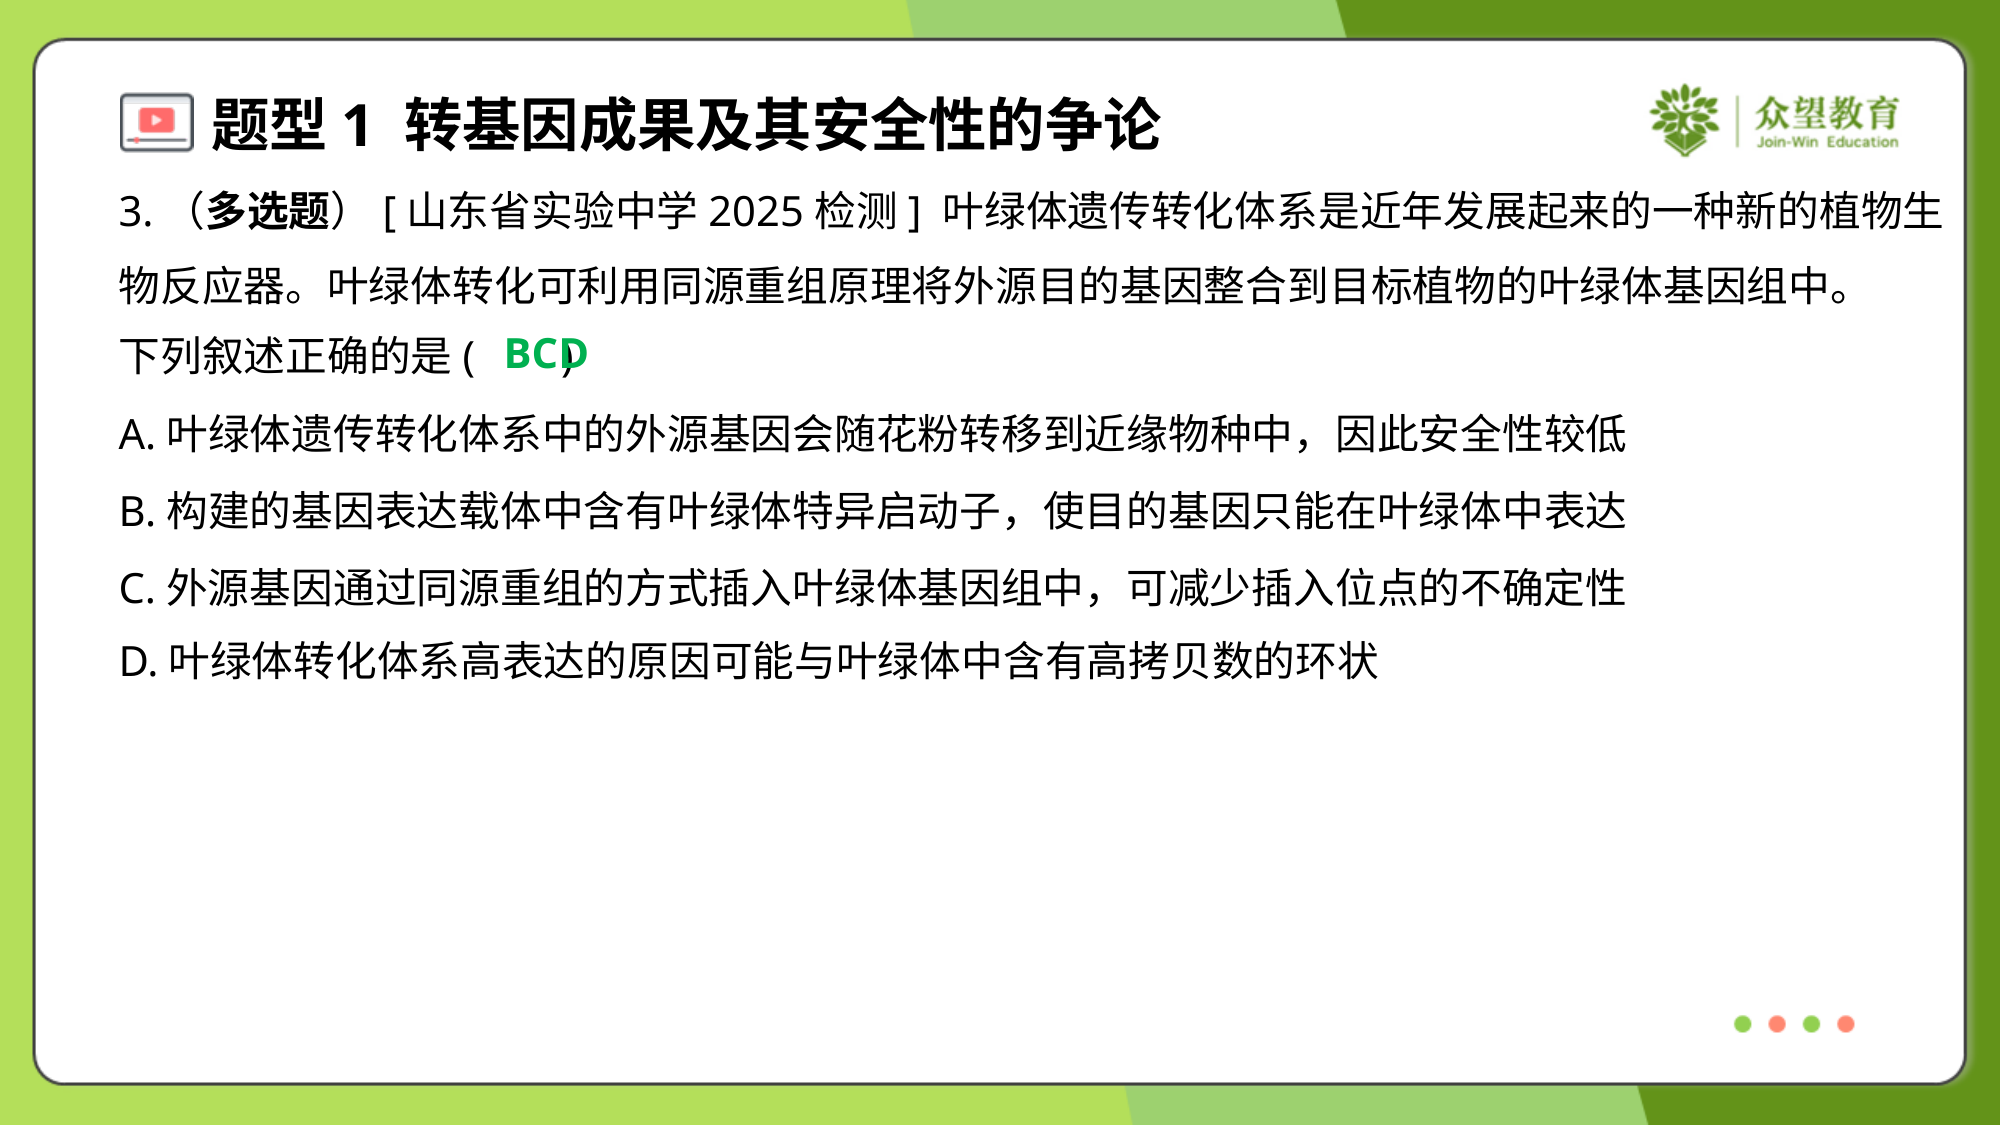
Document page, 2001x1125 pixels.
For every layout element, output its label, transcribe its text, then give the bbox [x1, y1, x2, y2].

text_box 3.（多选题）[山东省实验中学2025检测] 叶绿体遗传转化体系是近年发展起来的一种新的植物生 物反应器。叶绿体转化可利用同源重组原理将外源目的基因整合到目标植物的叶绿体基因组中。 下列叙述正确的是( ) [118, 159, 1883, 373]
text_box BCD [486, 306, 607, 371]
picture [0, 0, 2000, 1125]
